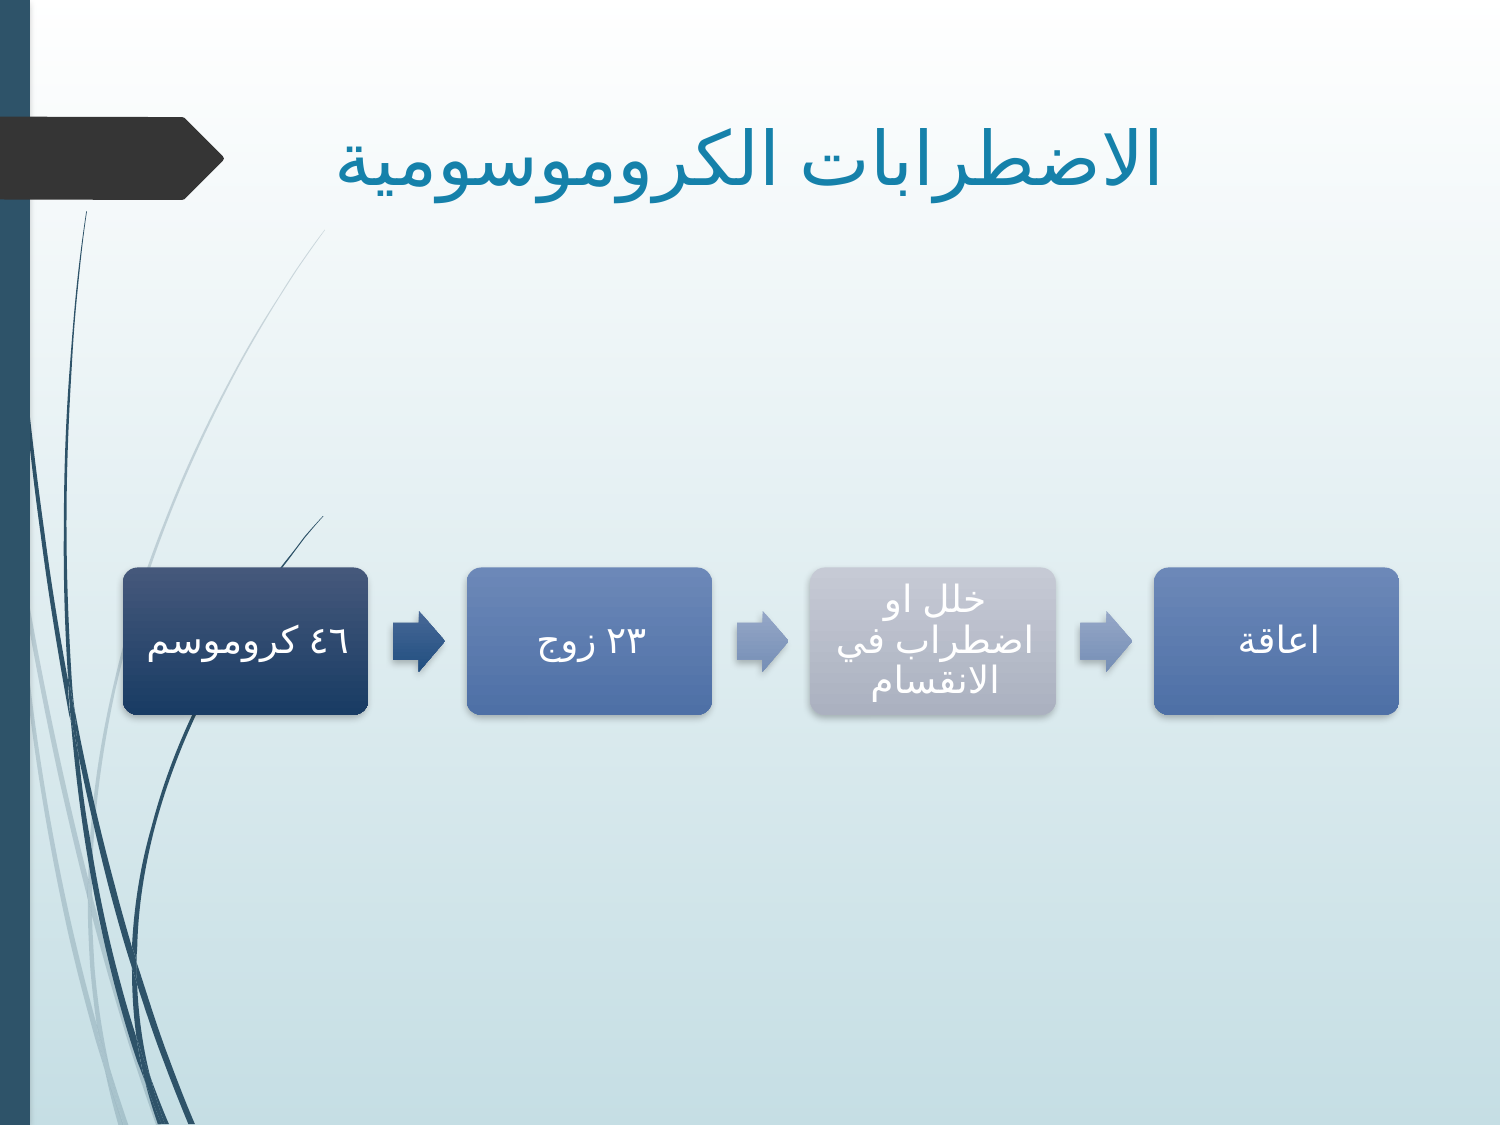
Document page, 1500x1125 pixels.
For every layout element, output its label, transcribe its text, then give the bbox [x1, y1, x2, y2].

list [121, 312, 1401, 970]
title الاضطرابات الكروموسومية [319, 102, 1400, 312]
